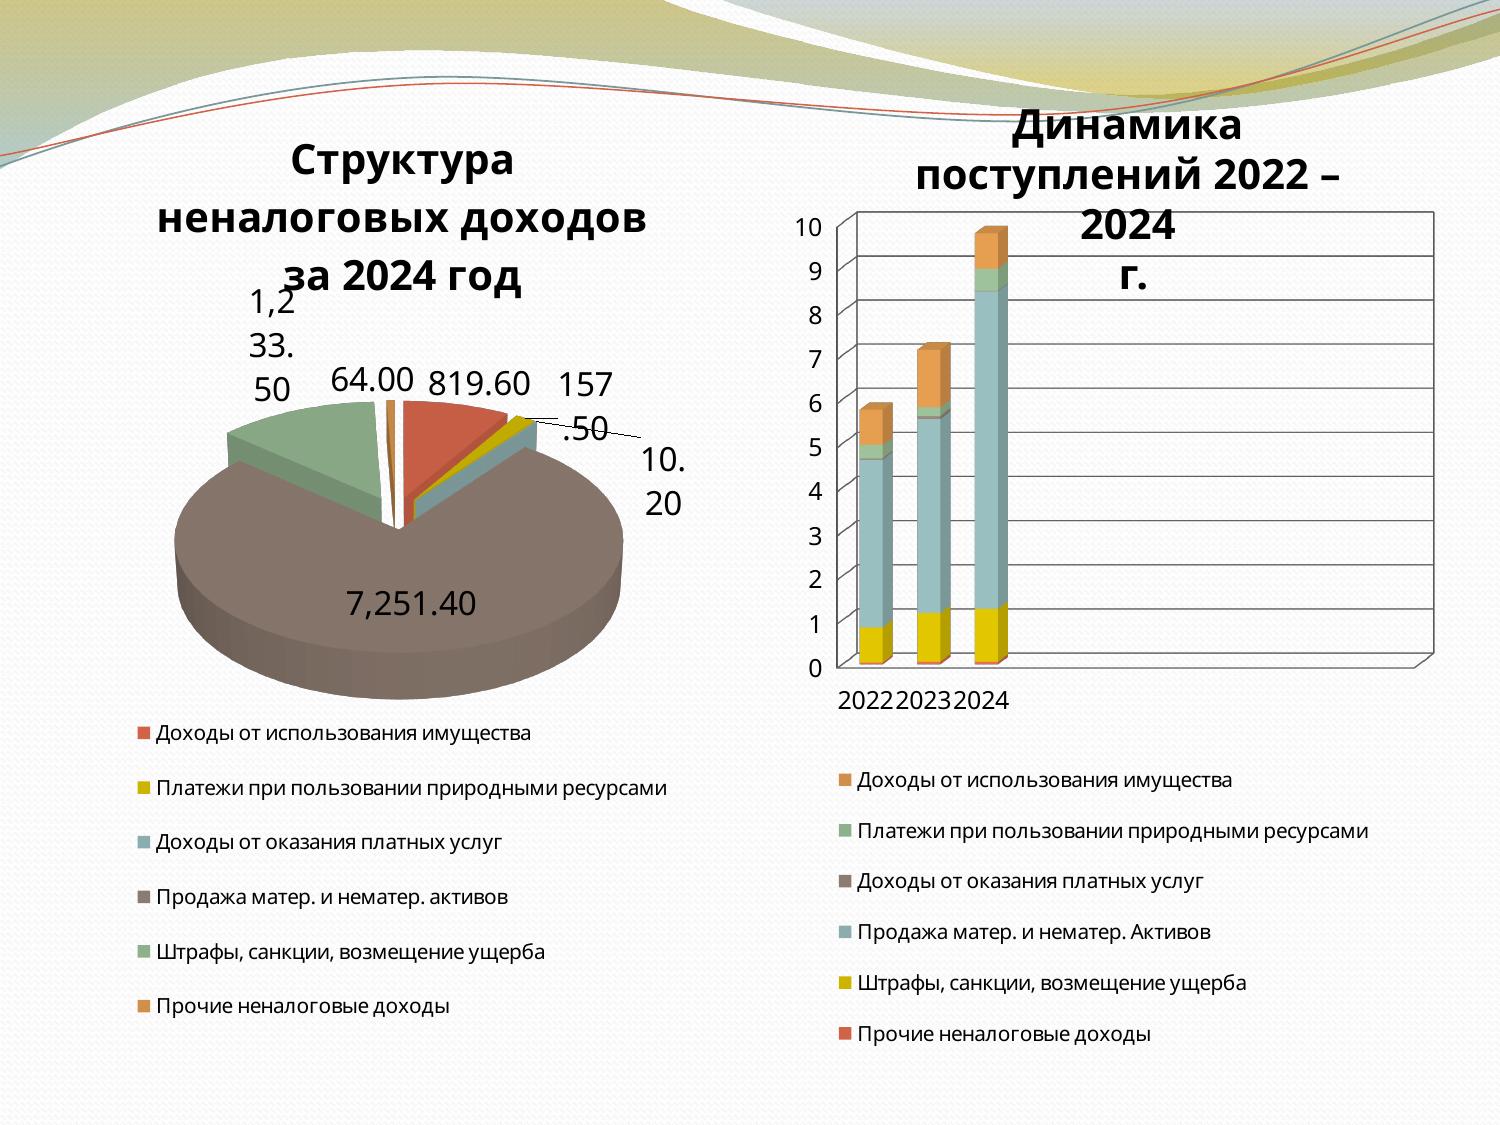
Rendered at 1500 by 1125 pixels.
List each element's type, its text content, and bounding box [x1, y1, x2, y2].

text_box Динамика поступлений 2022 – 2024 г. [856, 90, 1400, 195]
chart [773, 195, 1436, 1071]
chart [76, 89, 729, 1047]
